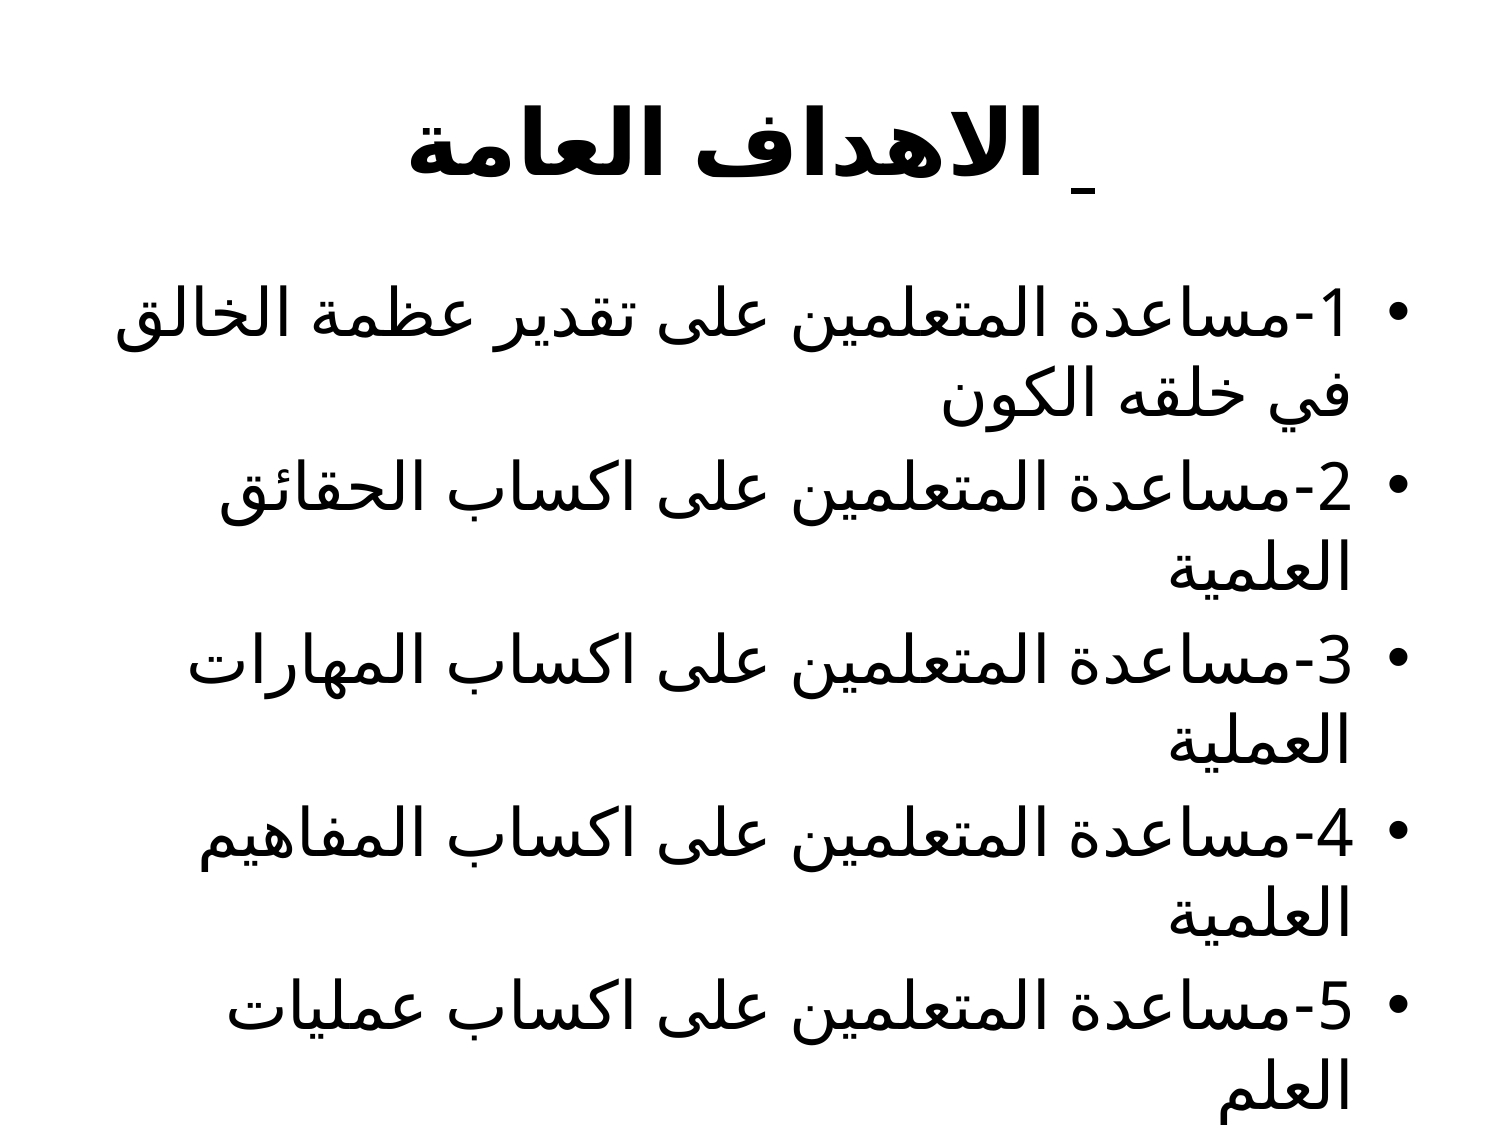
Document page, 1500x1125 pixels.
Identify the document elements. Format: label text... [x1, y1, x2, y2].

title الاهداف العامة [75, 45, 1425, 233]
list 1-مساعدة المتعلمين على تقدير عظمة الخالق في خلقه الكون 2-مساعدة المتعلمين على اكساب الحقائق العلمية 3-مساعدة المتعلمين على اكساب المهارات العملية 4-مساعدة المتعلمين على اكساب المفاهيم العلمية 5-مساعدة المتعلمين على اكساب عمليات العلم 6-مساعدة المتعلمين على اكساب الميول العلمية 7-مساعدة المتعلمين على اكساب الاتجاهات العلمية [75, 262, 1425, 1005]
